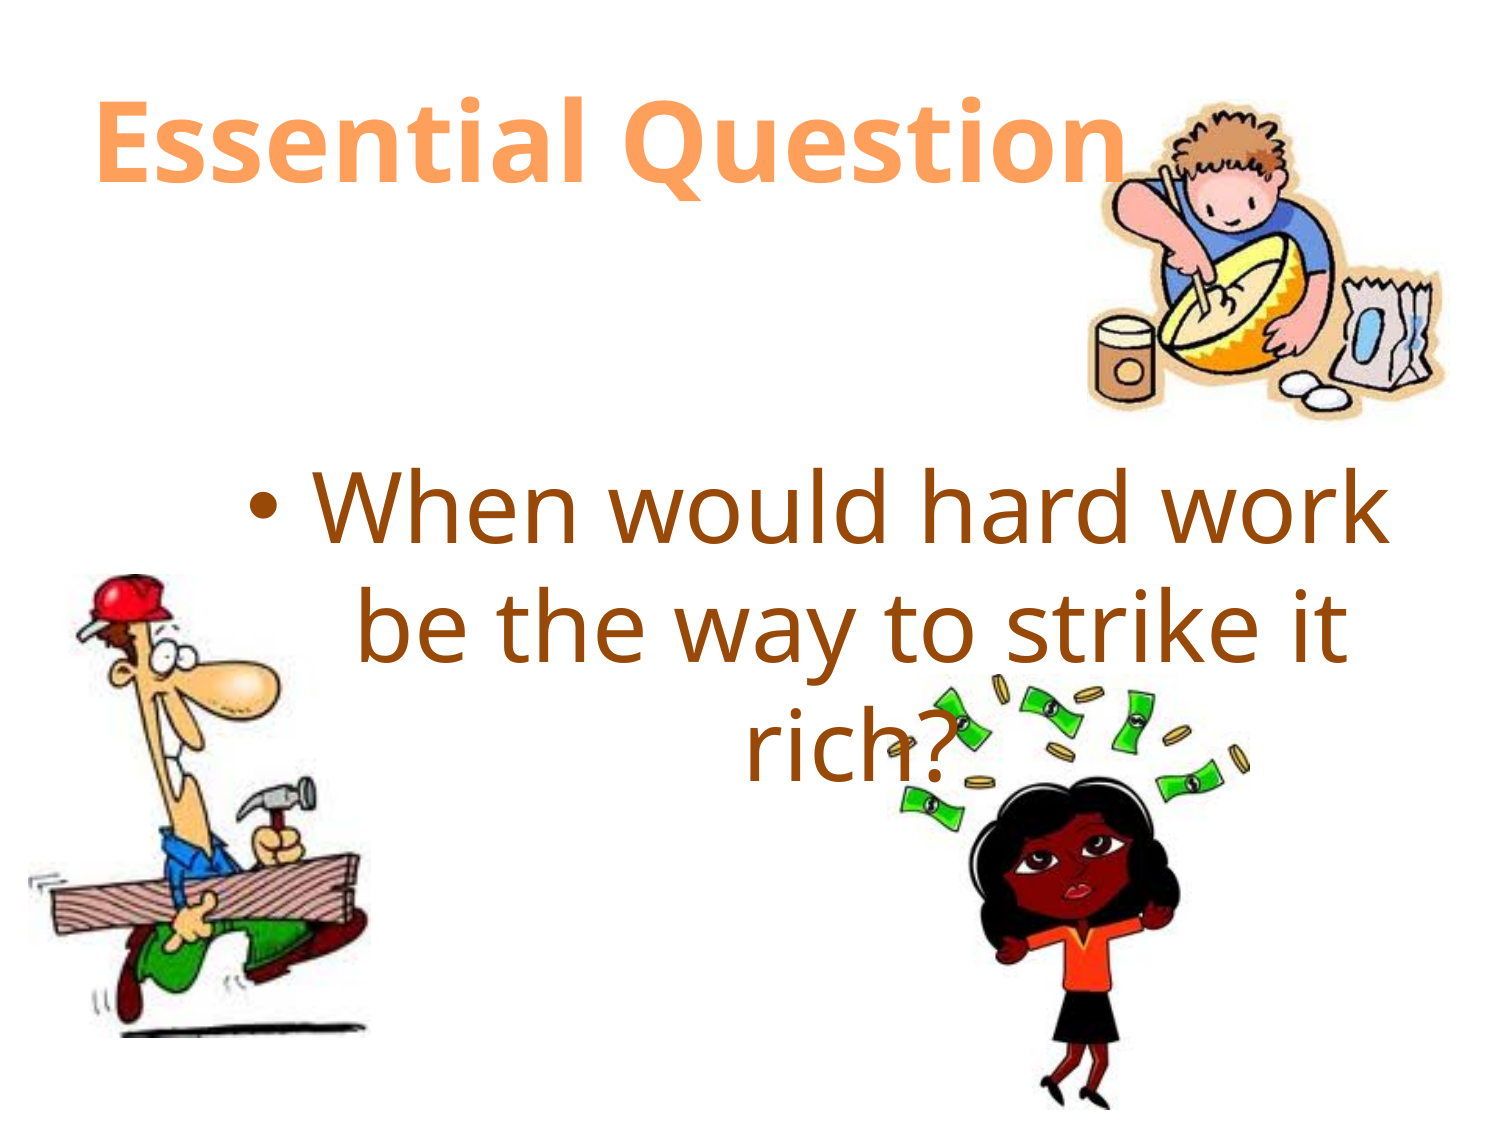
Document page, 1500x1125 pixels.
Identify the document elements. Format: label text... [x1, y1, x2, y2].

picture [887, 674, 1251, 1111]
list When would hard work be the way to strike it rich? [200, 437, 1450, 813]
picture [1087, 99, 1451, 429]
picture [28, 574, 371, 1038]
text_box Essential Question [74, 62, 1425, 213]
